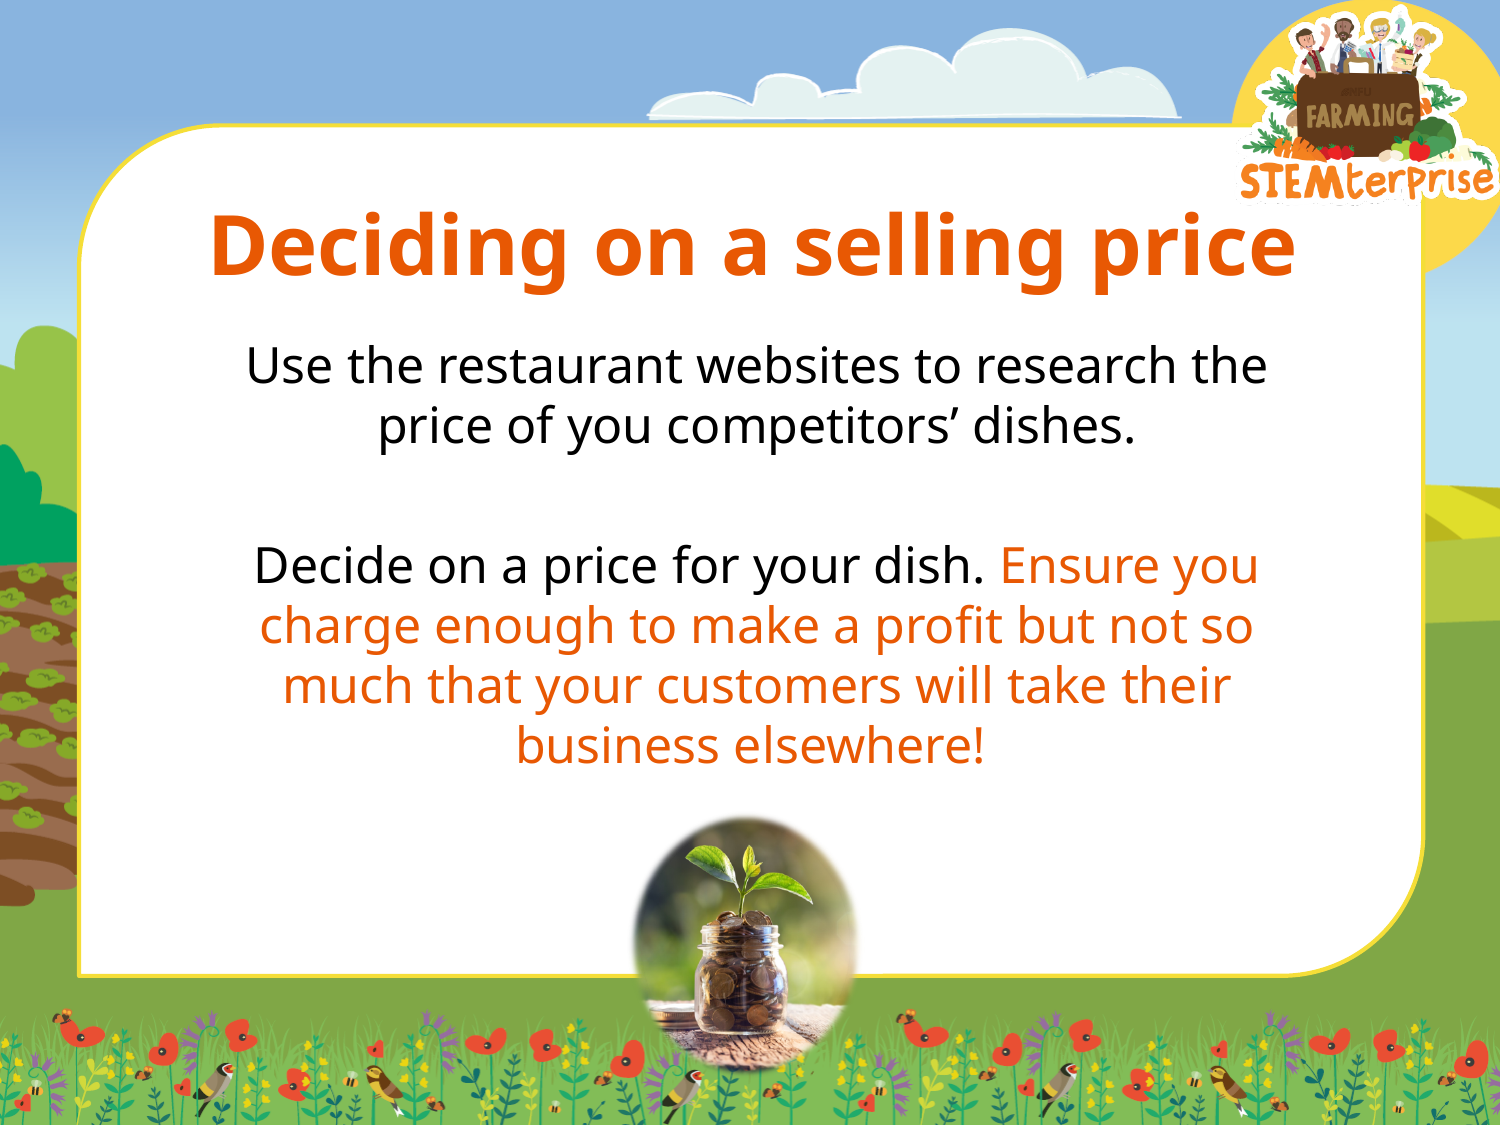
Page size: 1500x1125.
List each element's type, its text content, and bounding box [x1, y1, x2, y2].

picture [0, 0, 1500, 1125]
text_box Use the restaurant websites to research the price of you competitors’ dishes. Decide on a price for your dish. Ensure you charge enough to make a profit but not so much that your customers will take their business elsewhere! [173, 326, 1341, 936]
text_box Deciding on a selling price [173, 184, 1332, 300]
text_box [76, 123, 1426, 978]
